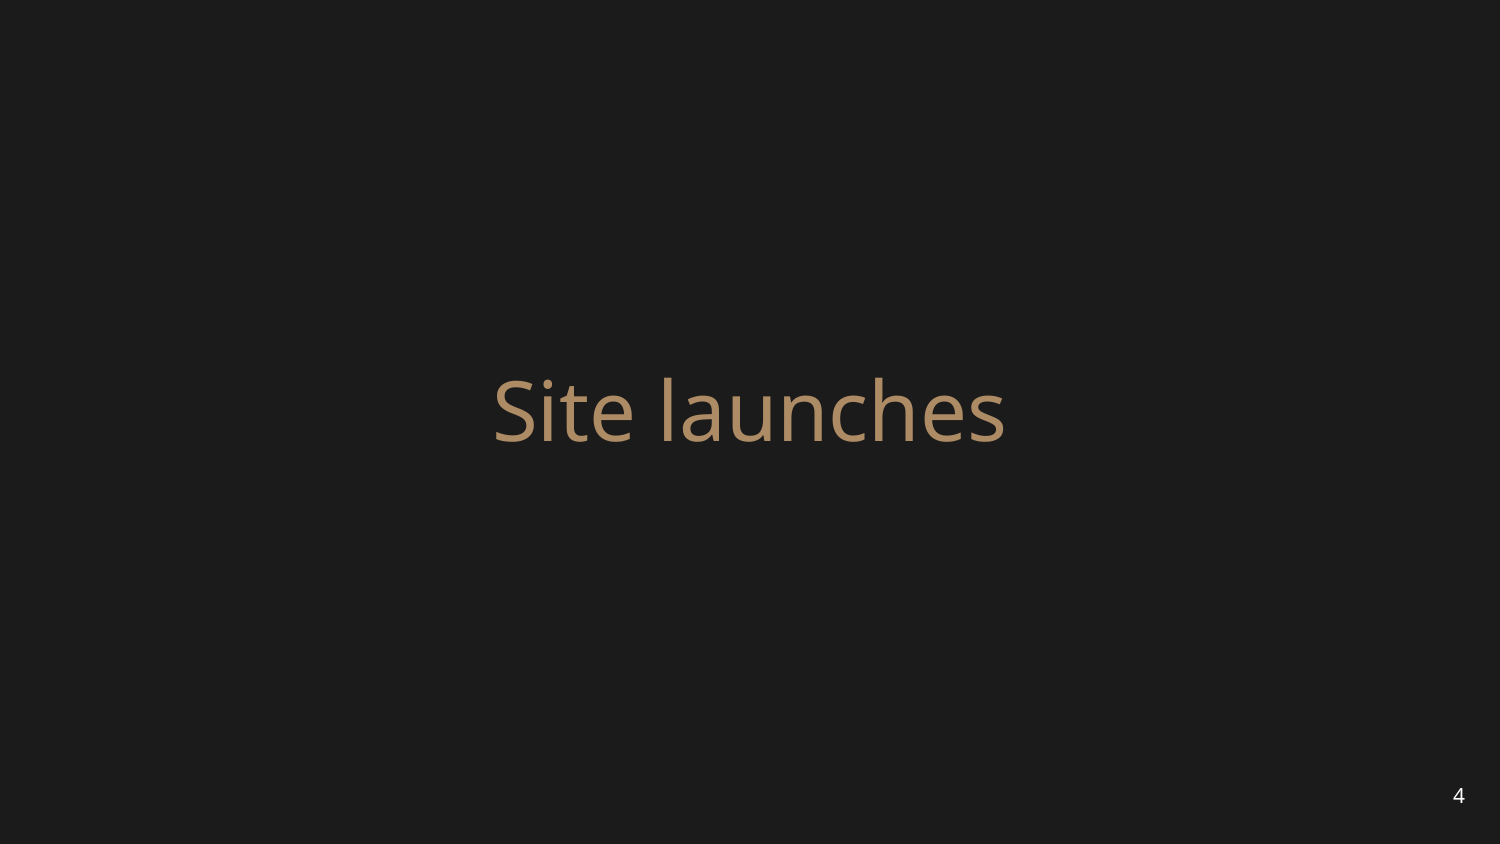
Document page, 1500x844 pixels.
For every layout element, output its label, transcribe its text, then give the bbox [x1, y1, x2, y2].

slide_number 4 [1389, 764, 1480, 830]
title Site launches [51, 72, 1449, 753]
